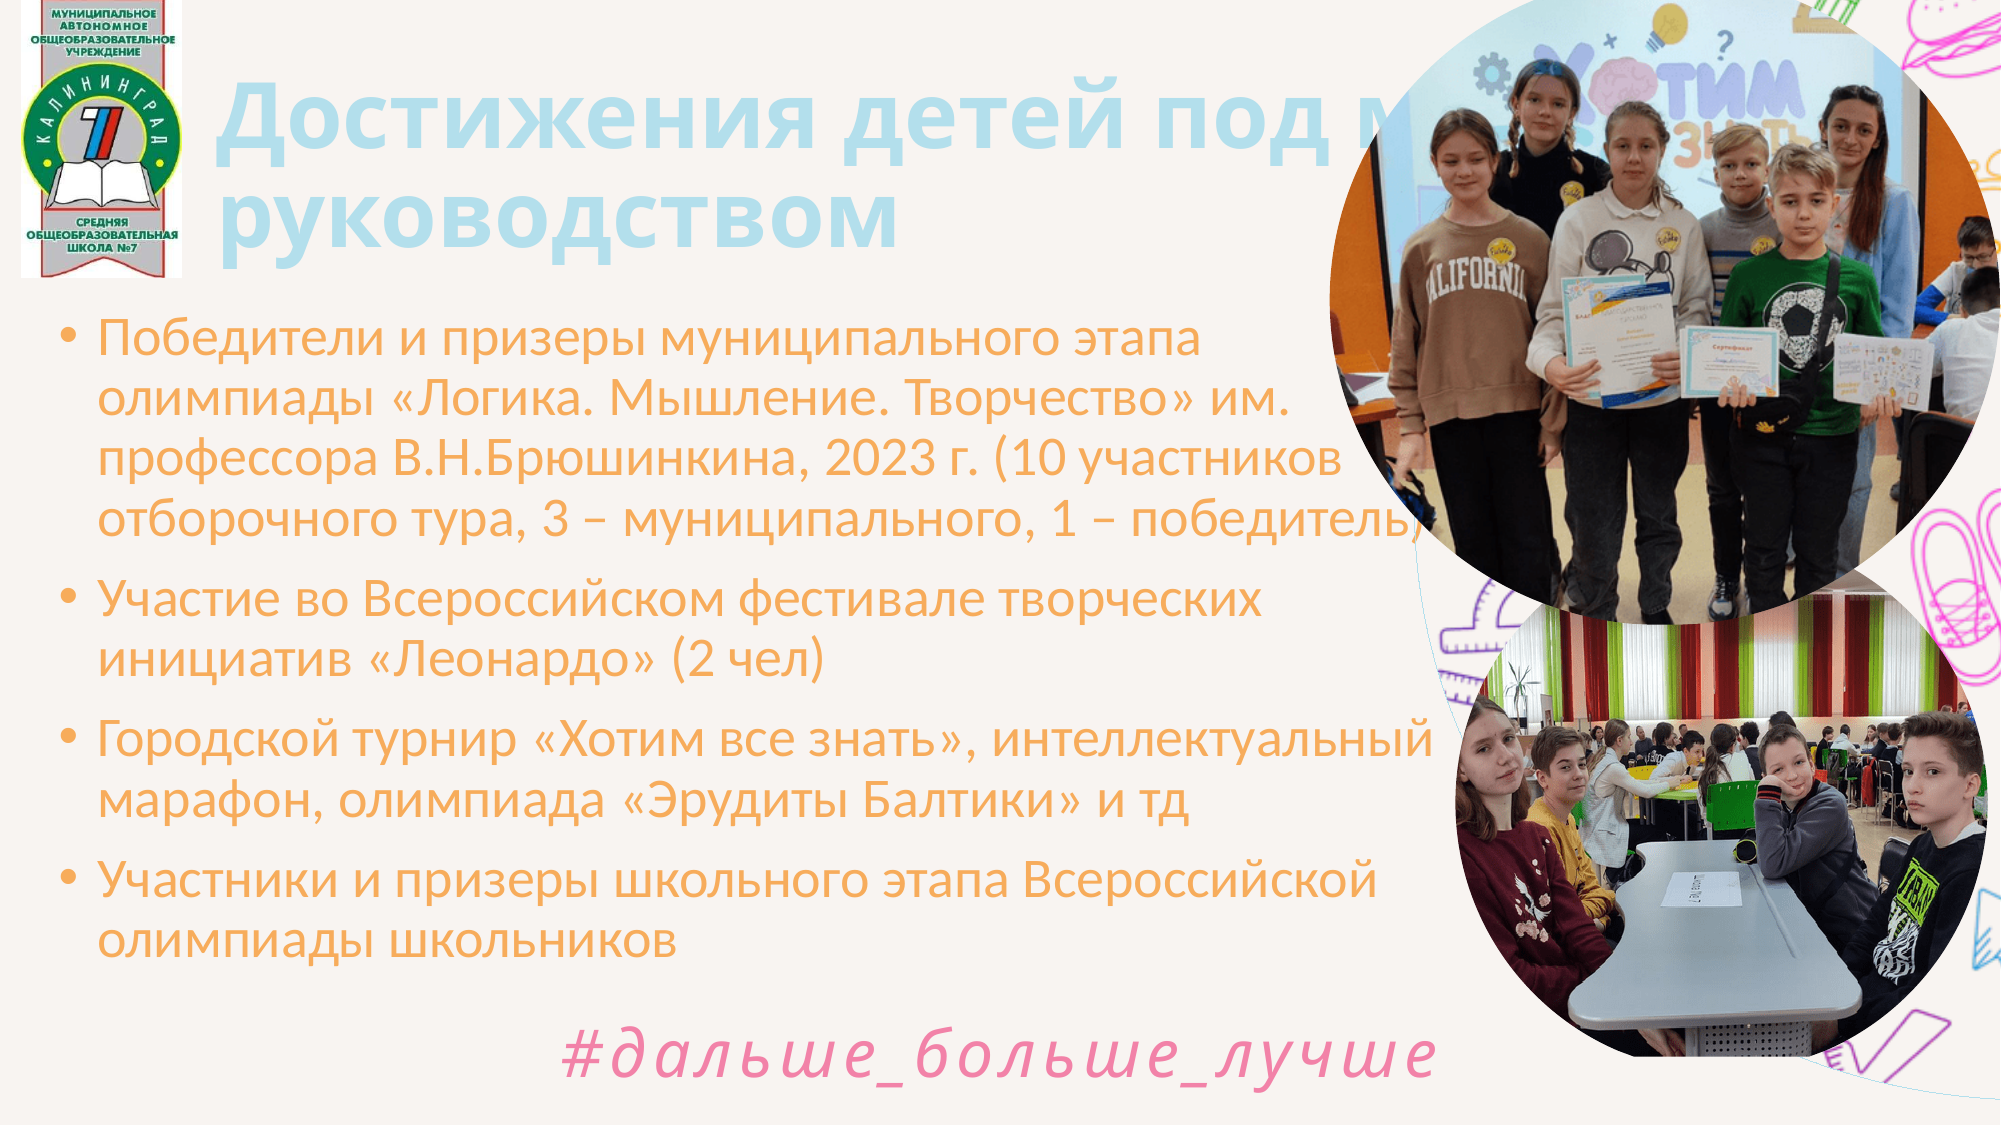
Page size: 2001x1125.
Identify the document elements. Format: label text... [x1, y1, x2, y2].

list Победители и призеры муниципального этапа олимпиады «Логика. Мышление. Творчество» им. профессора В.Н.Брюшинкина, 2023 г. (10 участников отборочного тура, 3 – муниципального, 1 – победитель) Участие во Всероссийском фестивале творческих инициатив «Леонардо» (2 чел) Городской турнир «Хотим все знать», интеллектуальный марафон, олимпиада «Эрудиты Балтики» и тд Участники и призеры школьного этапа Всероссийской олимпиады школьников [43, 299, 1414, 1014]
picture [1329, 0, 2001, 1100]
title Достижения детей под моим руководством [201, 59, 1329, 278]
picture [21, 0, 182, 278]
